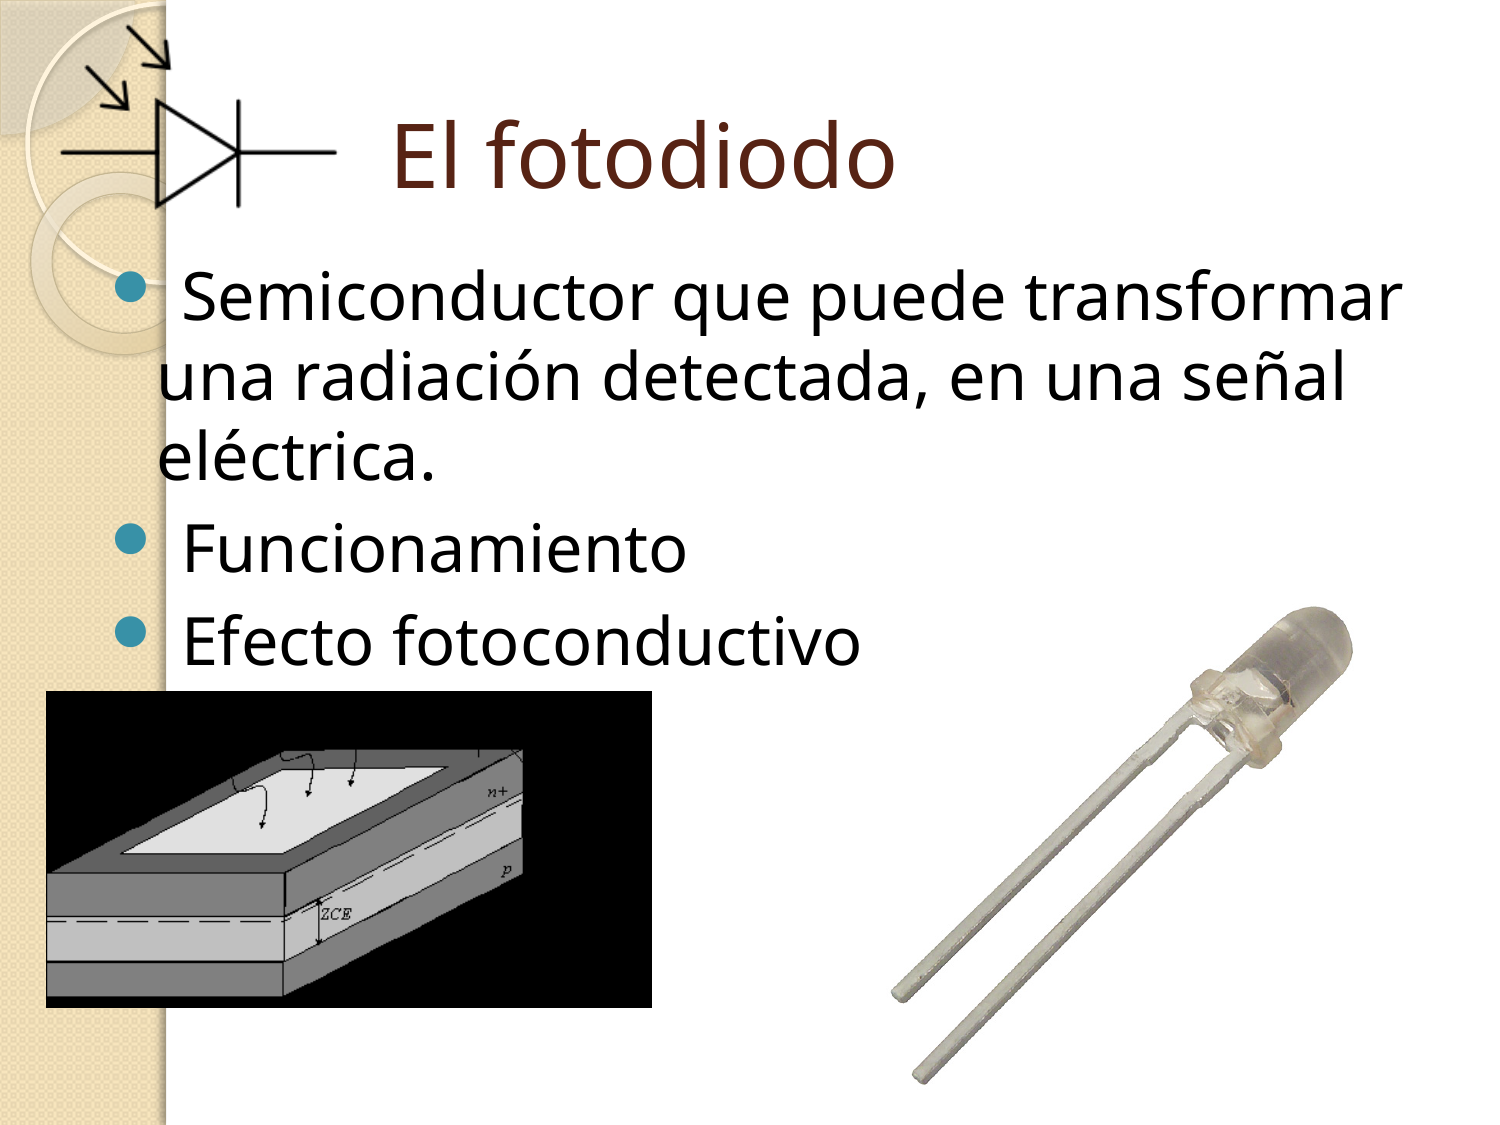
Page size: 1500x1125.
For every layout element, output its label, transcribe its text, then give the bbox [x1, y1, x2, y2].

list Semiconductor que puede transformar una radiación detectada, en una señal eléctrica. Funcionamiento Efecto fotoconductivo [81, 245, 1433, 989]
picture [46, 691, 652, 1008]
picture [866, 597, 1360, 1090]
title El fotodiodo [375, 58, 1500, 247]
picture [58, 23, 341, 213]
